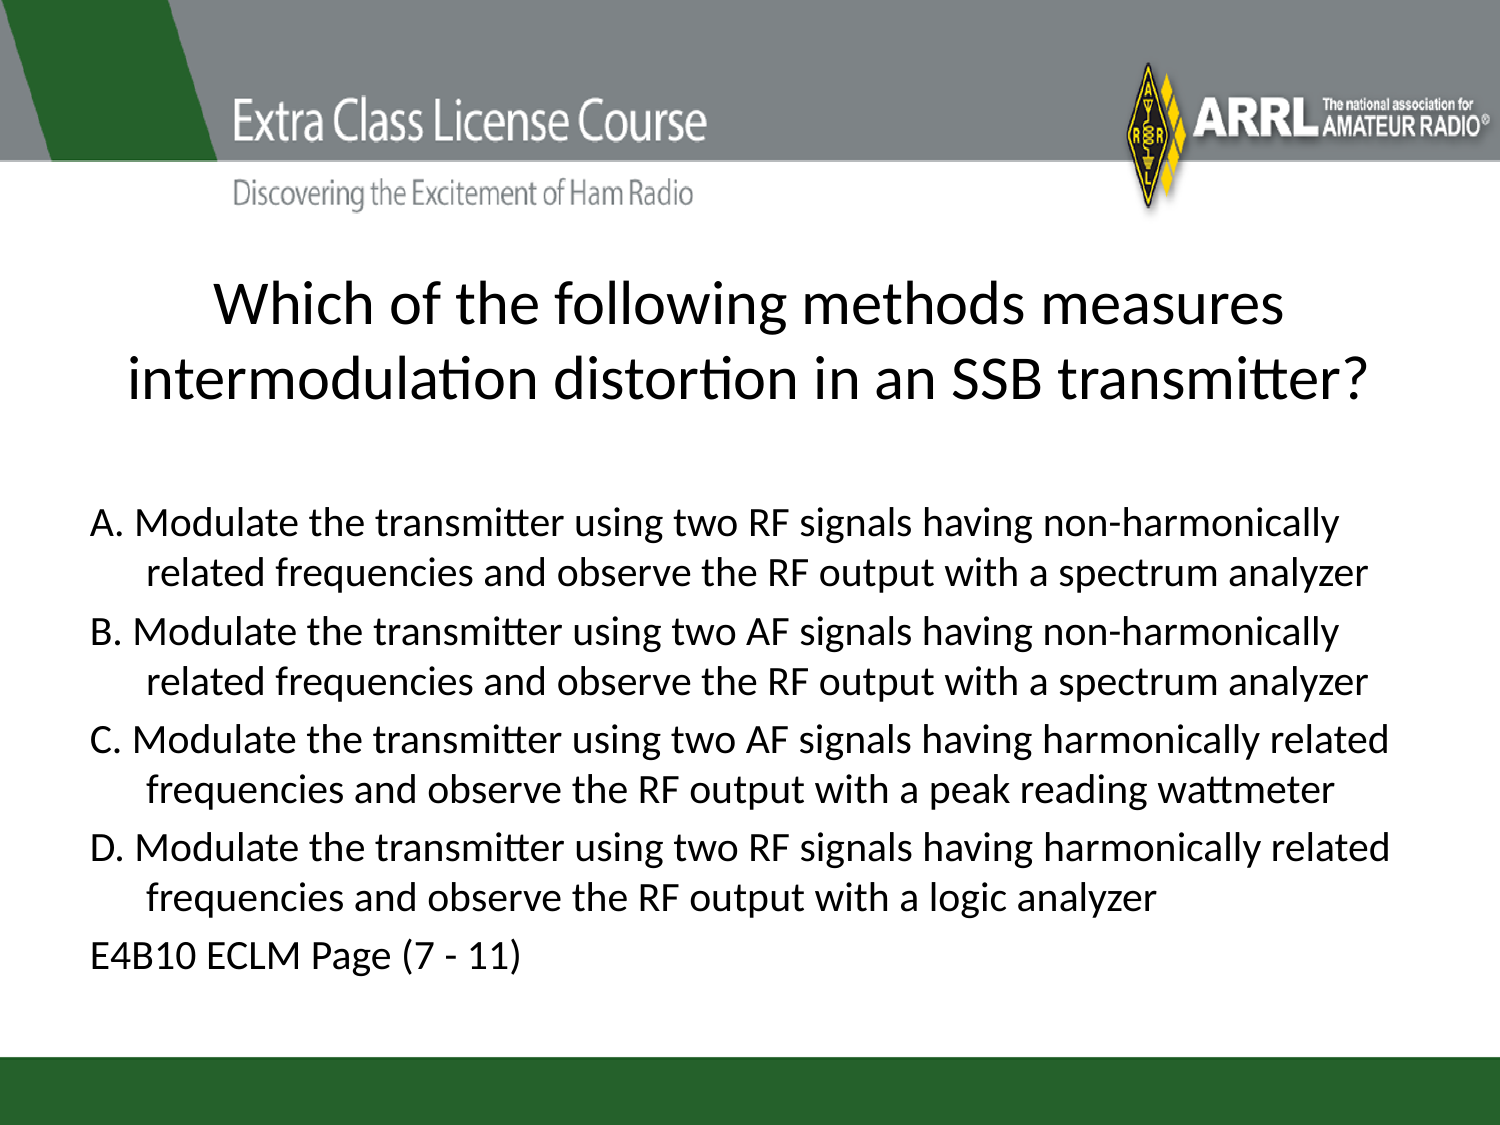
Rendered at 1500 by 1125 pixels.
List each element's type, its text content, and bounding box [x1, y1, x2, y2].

list A. Modulate the transmitter using two RF signals having non-harmonically related frequencies and observe the RF output with a spectrum analyzer B. Modulate the transmitter using two AF signals having non-harmonically related frequencies and observe the RF output with a spectrum analyzer C. Modulate the transmitter using two AF signals having harmonically related frequencies and observe the RF output with a peak reading wattmeter D. Modulate the transmitter using two RF signals having harmonically related frequencies and observe the RF output with a logic analyzer E4B10 ECLM Page (7 - 11) [75, 487, 1425, 1005]
title Which of the following methods measures intermodulation distortion in an SSB transmitter? [75, 254, 1425, 435]
picture [0, 0, 1500, 1125]
